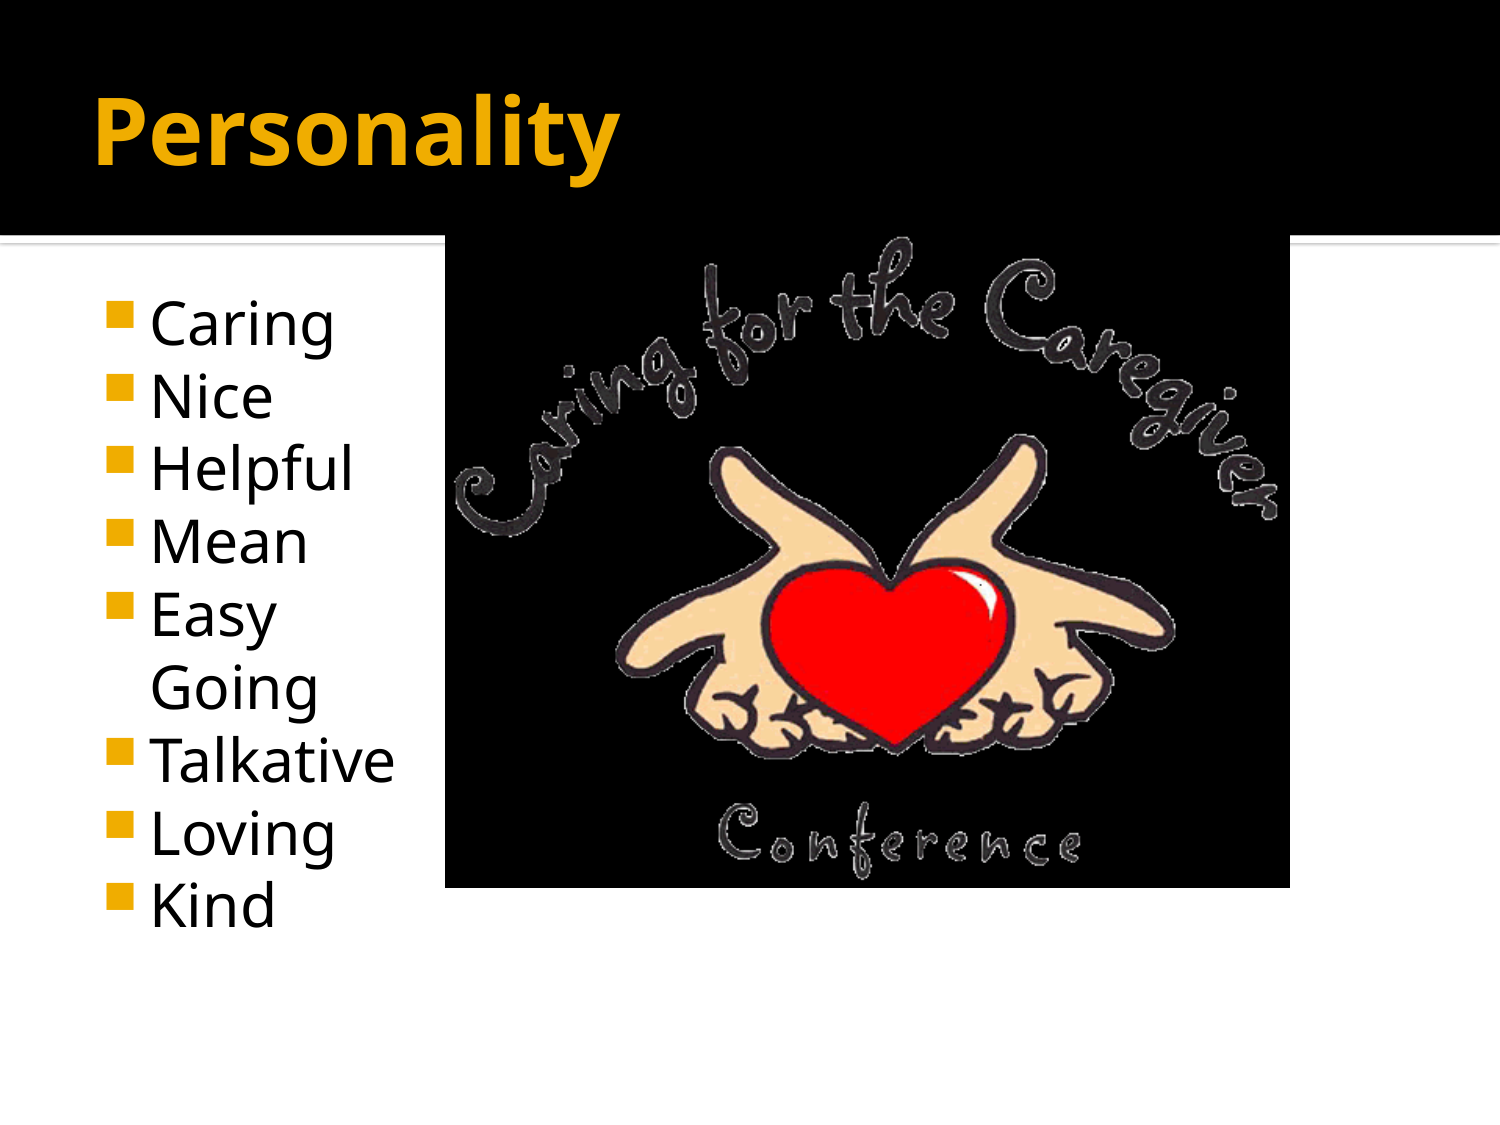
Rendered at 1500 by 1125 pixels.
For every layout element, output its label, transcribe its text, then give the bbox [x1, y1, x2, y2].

list Caring Nice Helpful Mean Easy Going Talkative Loving Kind [75, 269, 422, 1005]
picture [445, 234, 1290, 888]
title Personality [75, 25, 1425, 231]
